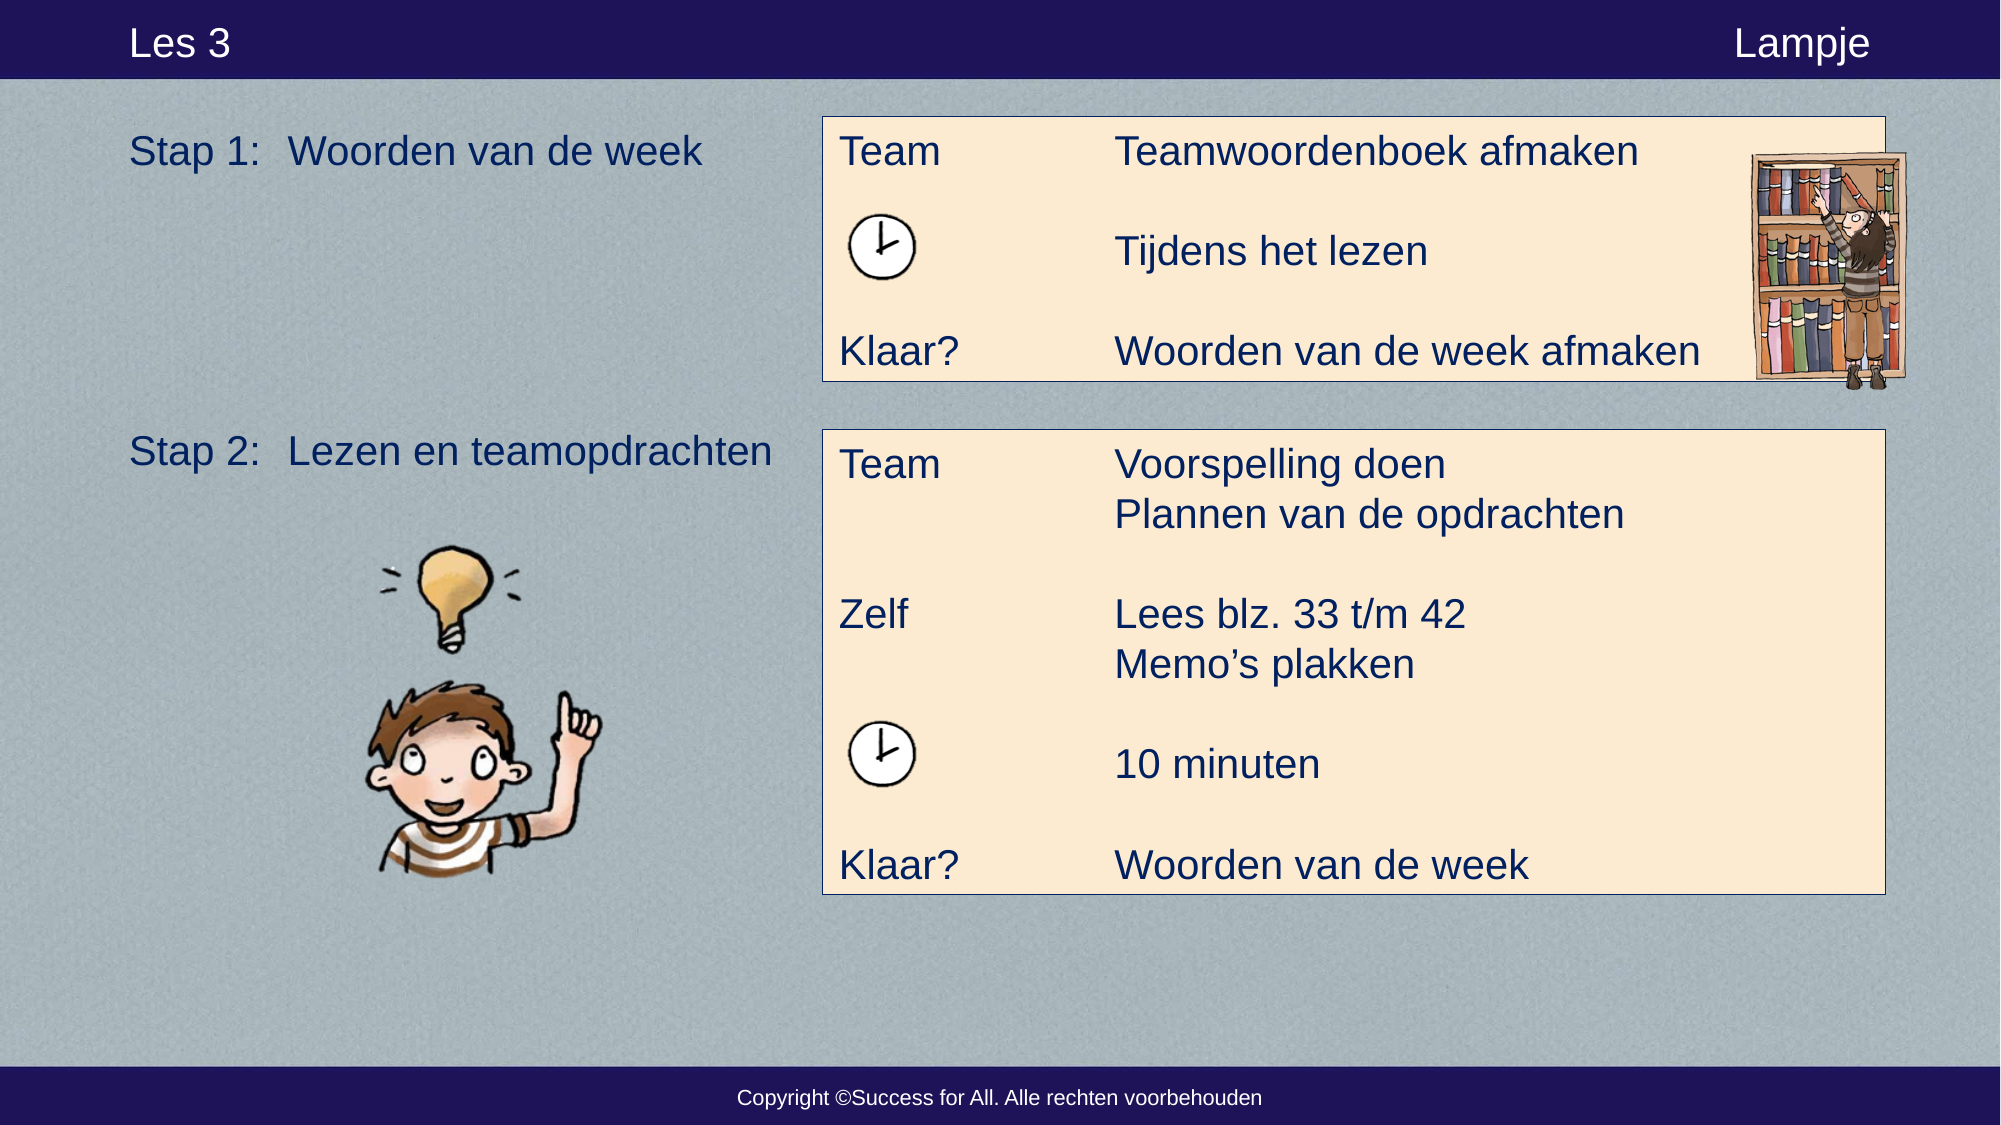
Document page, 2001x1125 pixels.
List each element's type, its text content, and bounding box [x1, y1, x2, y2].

text_box Team Voorspelling doen Plannen van de opdrachten Zelf Lees blz. 33 t/m 42 Memo’s plakken 10 minuten Klaar? Woorden van de week [822, 429, 1886, 895]
text_box Lampje [999, 8, 1886, 73]
text_box Les 3 [114, 8, 354, 73]
picture [0, 0, 2001, 1125]
text_box Team Teamwoordenboek afmaken Tijdens het lezen Klaar? Woorden van de week afmaken [822, 116, 1886, 382]
text_box Stap 1: Woorden van de week Stap 2: Lezen en teamopdrachten [114, 116, 907, 532]
text_box Copyright ©Success for All. Alle rechten voorbehouden [0, 1076, 2000, 1125]
